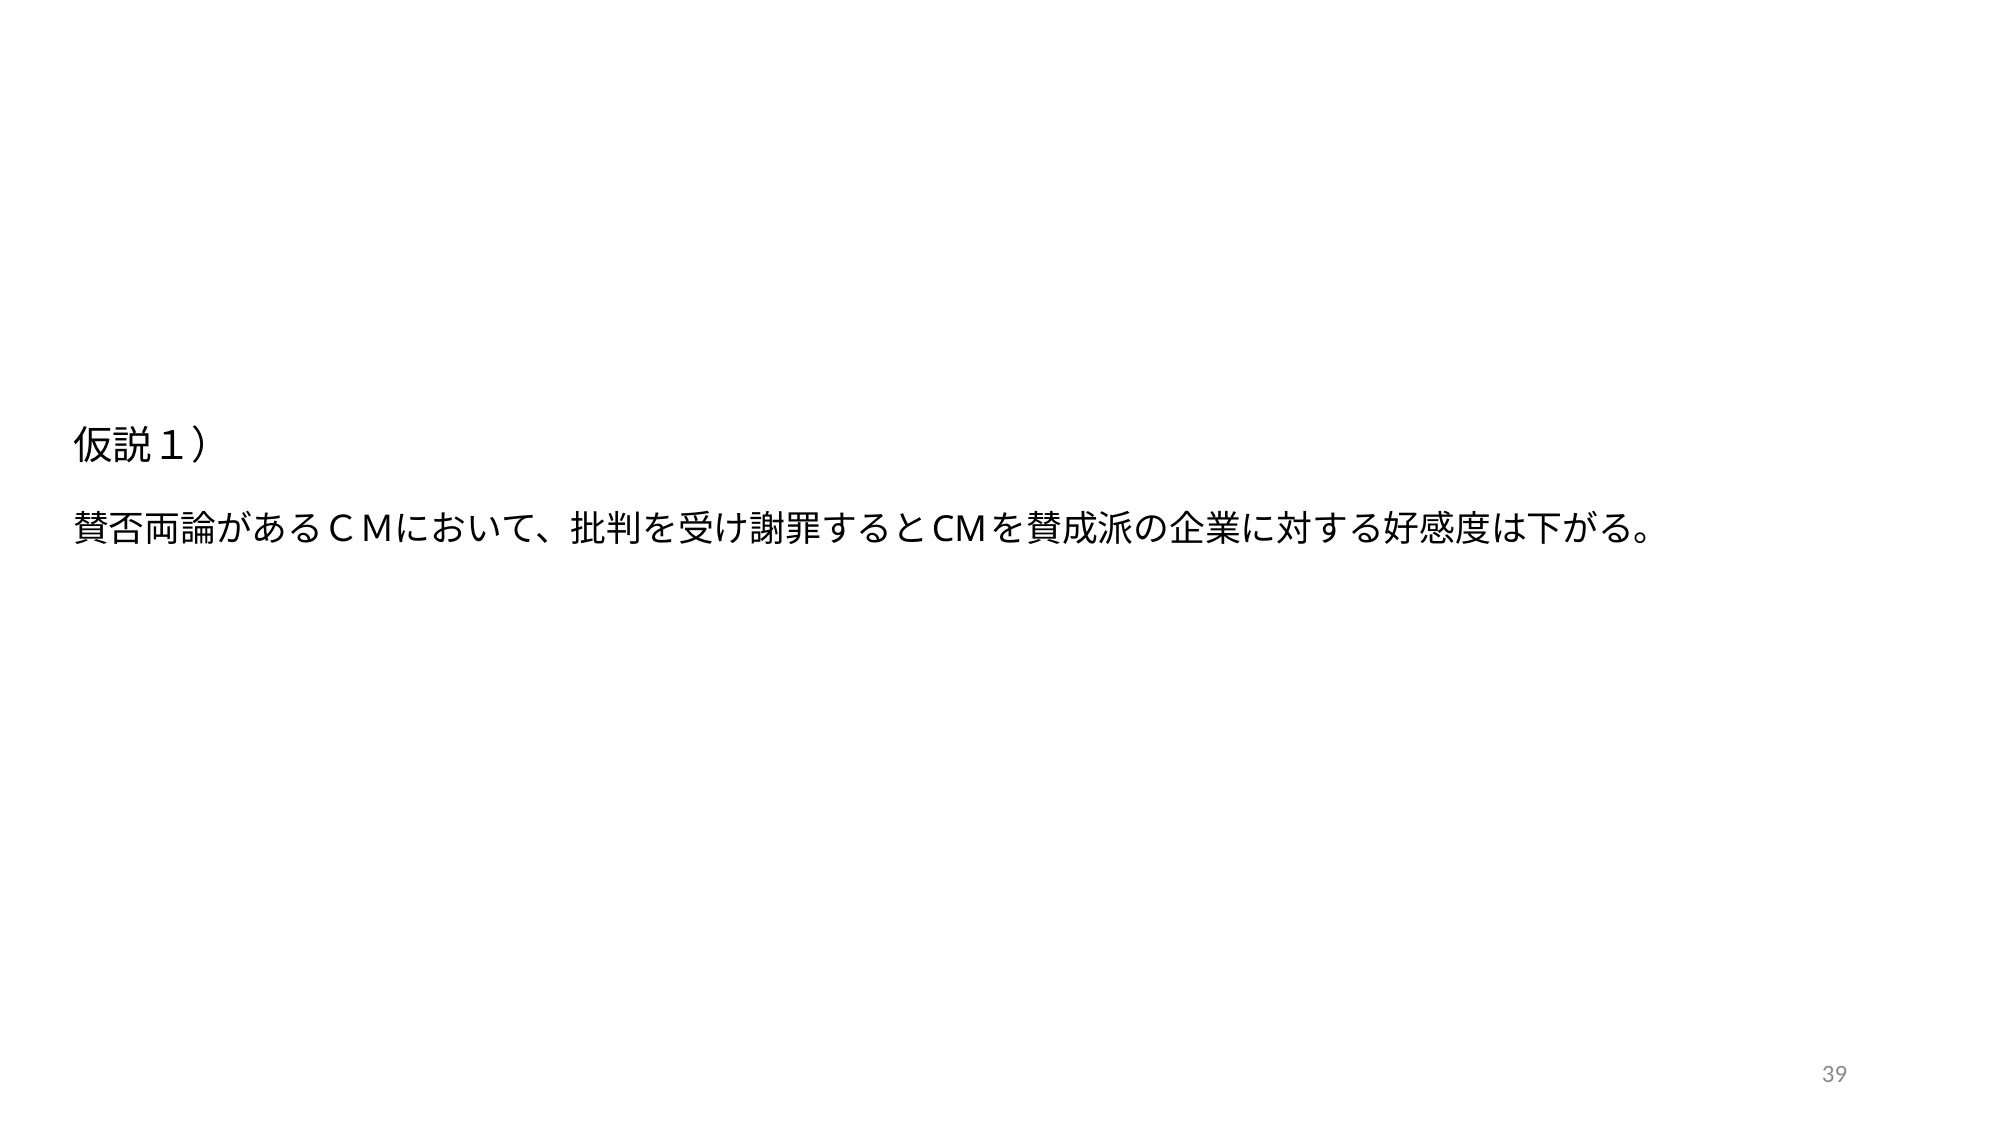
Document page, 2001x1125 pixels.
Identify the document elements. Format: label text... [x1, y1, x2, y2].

title 仮説１） 賛否両論があるＣＭにおいて、批判を受け謝罪するとCMを賛成派の企業に対する好感度は下がる。 [58, 332, 1965, 775]
slide_number 39 [1412, 1042, 1863, 1103]
